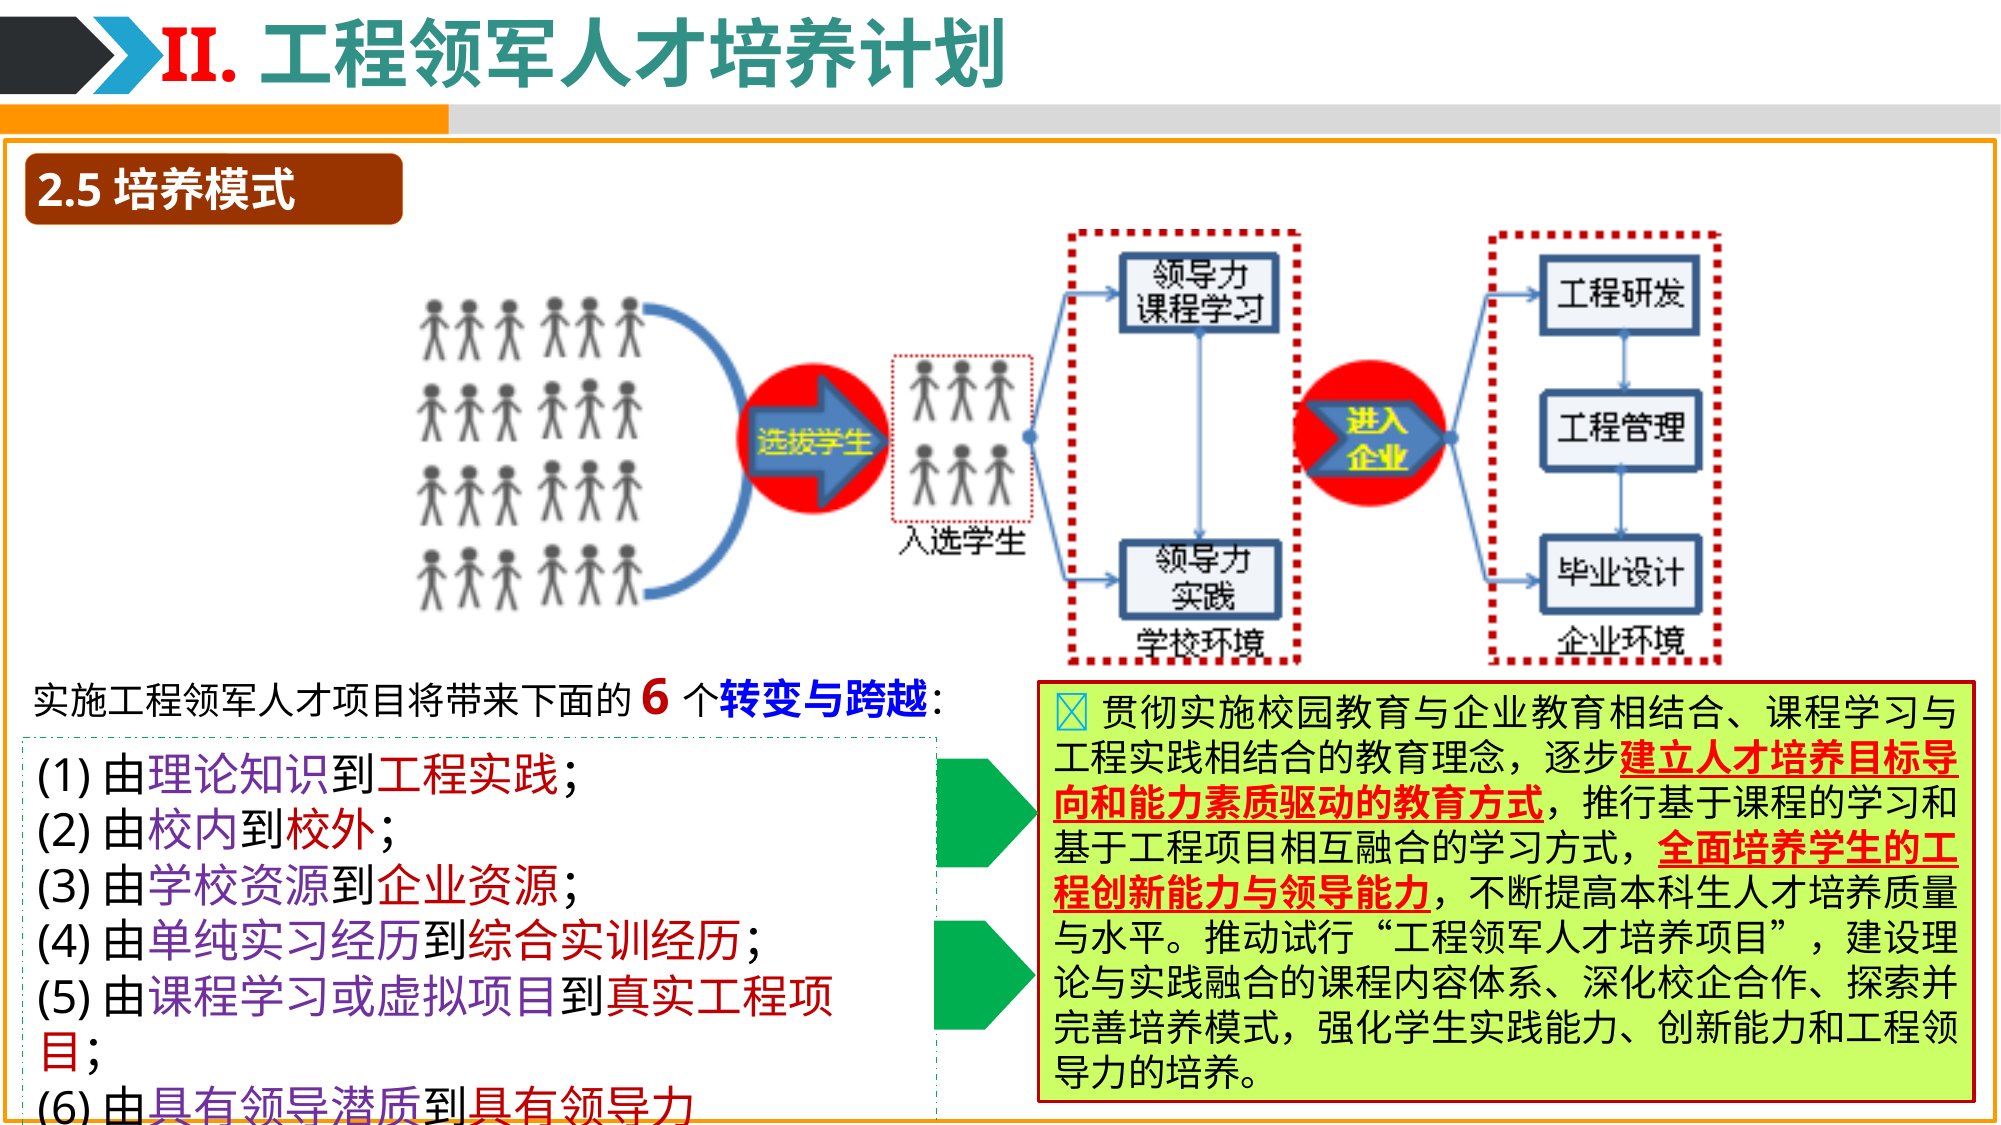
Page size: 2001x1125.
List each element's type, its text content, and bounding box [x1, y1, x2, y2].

text_box [934, 920, 1036, 1030]
text_box 贯彻实施校园教育与企业教育相结合、课程学习与工程实践相结合的教育理念，逐步建立人才培养目标导向和能力素质驱动的教育方式，推行基于课程的学习和基于工程项目相互融合的学习方式，全面培养学生的工程创新能力与领导能力，不断提高本科生人才培养质量与水平。推动试行“工程领军人才培养项目”，建设理论与实践融合的课程内容体系、深化校企合作、探索并完善培养模式，强化学生实践能力、创新能力和工程领导力的培养。 [1038, 681, 1974, 1102]
picture [0, 98, 2001, 141]
text_box 2.5培养模式 [22, 153, 312, 224]
text_box [34, 153, 403, 225]
text_box [936, 758, 1039, 868]
text_box [92, 16, 145, 95]
text_box 实施工程领军人才项目将带来下面的6个转变与跨越： [17, 657, 1038, 733]
text_box [0, 16, 115, 95]
text_box (1)由理论知识到工程实践； (2)由校内到校外； (3)由学校资源到企业资源； (4)由单纯实习经历到综合实训经历； (5)由课程学习或虚拟项目到真实工程项目； (6)由具有领导潜质到具有领导力 [22, 737, 937, 1125]
text_box II.工程领军人才培养计划 [145, 0, 1023, 105]
picture [385, 228, 1725, 688]
